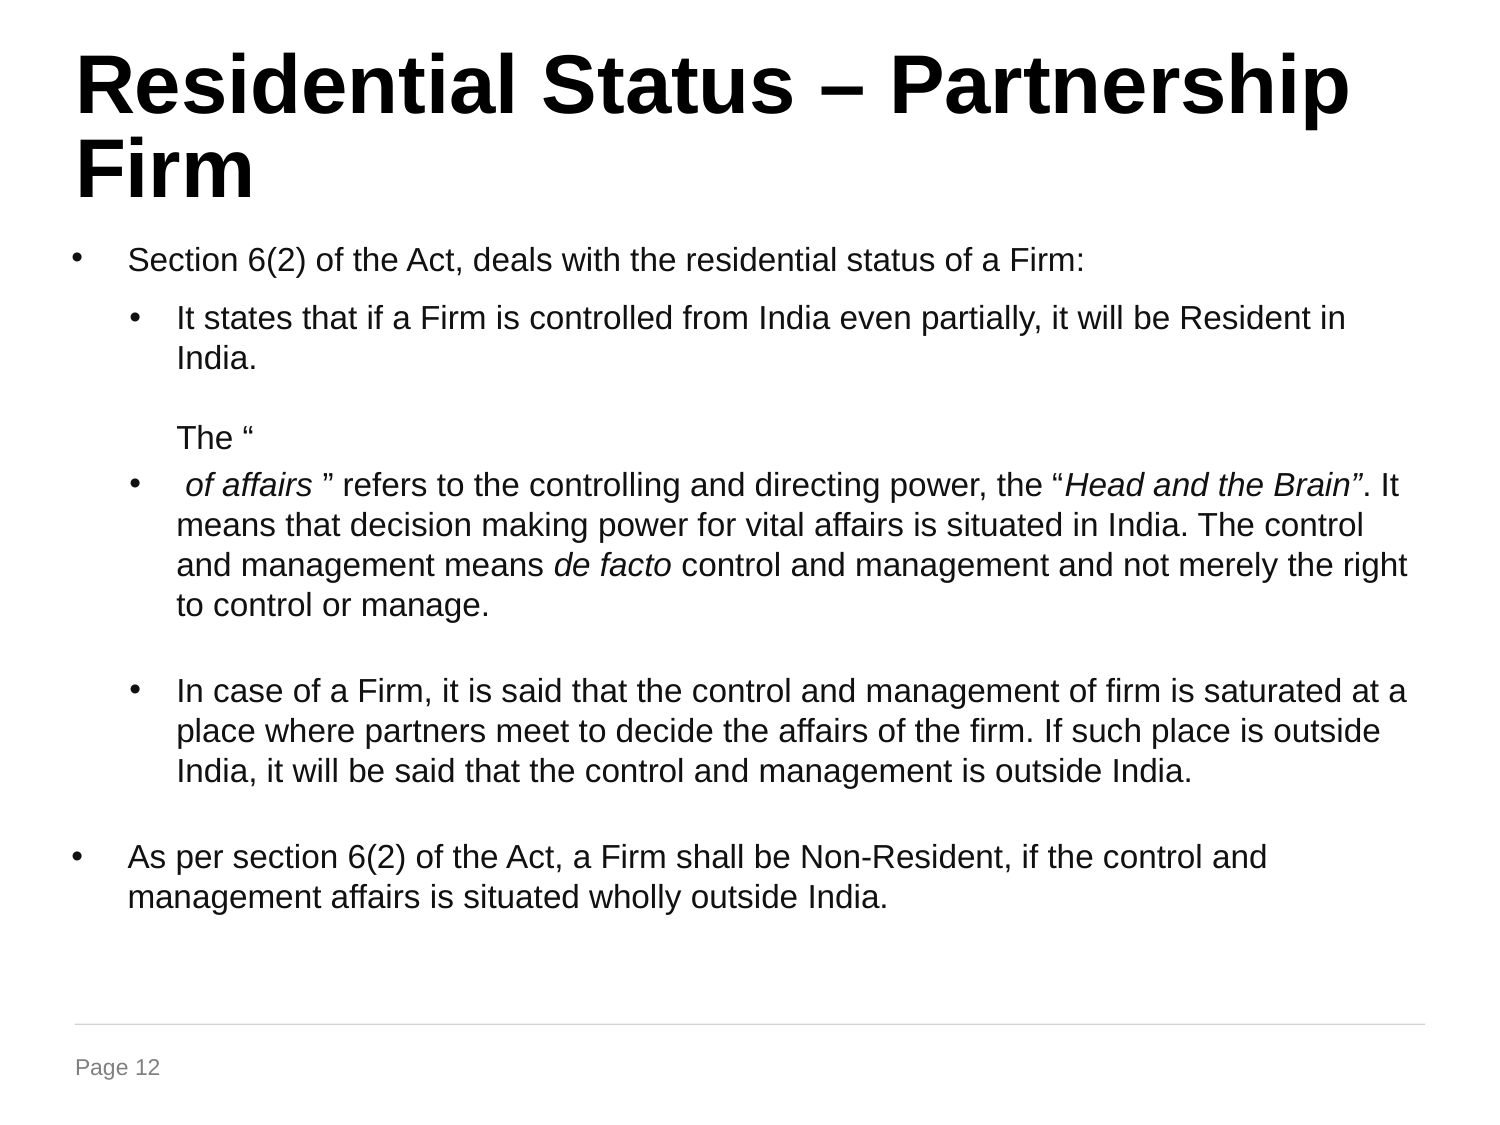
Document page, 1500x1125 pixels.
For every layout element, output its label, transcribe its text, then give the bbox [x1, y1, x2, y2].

title Residential Status – Partnership Firm [75, 45, 1425, 187]
list Section 6(2) of the Act, deals with the residential status of a Firm: It states that if a Firm is controlled from India even partially, it will be Resident in India. The “ of affairs ” refers to the controlling and directing power, the “Head and the Brain”. It means that decision making power for vital affairs is situated in India. The control and management means de facto control and management and not merely the right to control or manage. In case of a Firm, it is said that the control and management of firm is saturated at a place where partners meet to decide the affairs of the firm. If such place is outside India, it will be said that the control and management is outside India. As per section 6(2) of the Act, a Firm shall be Non-Resident, if the control and management affairs is situated wholly outside India. [71, 231, 1422, 1003]
